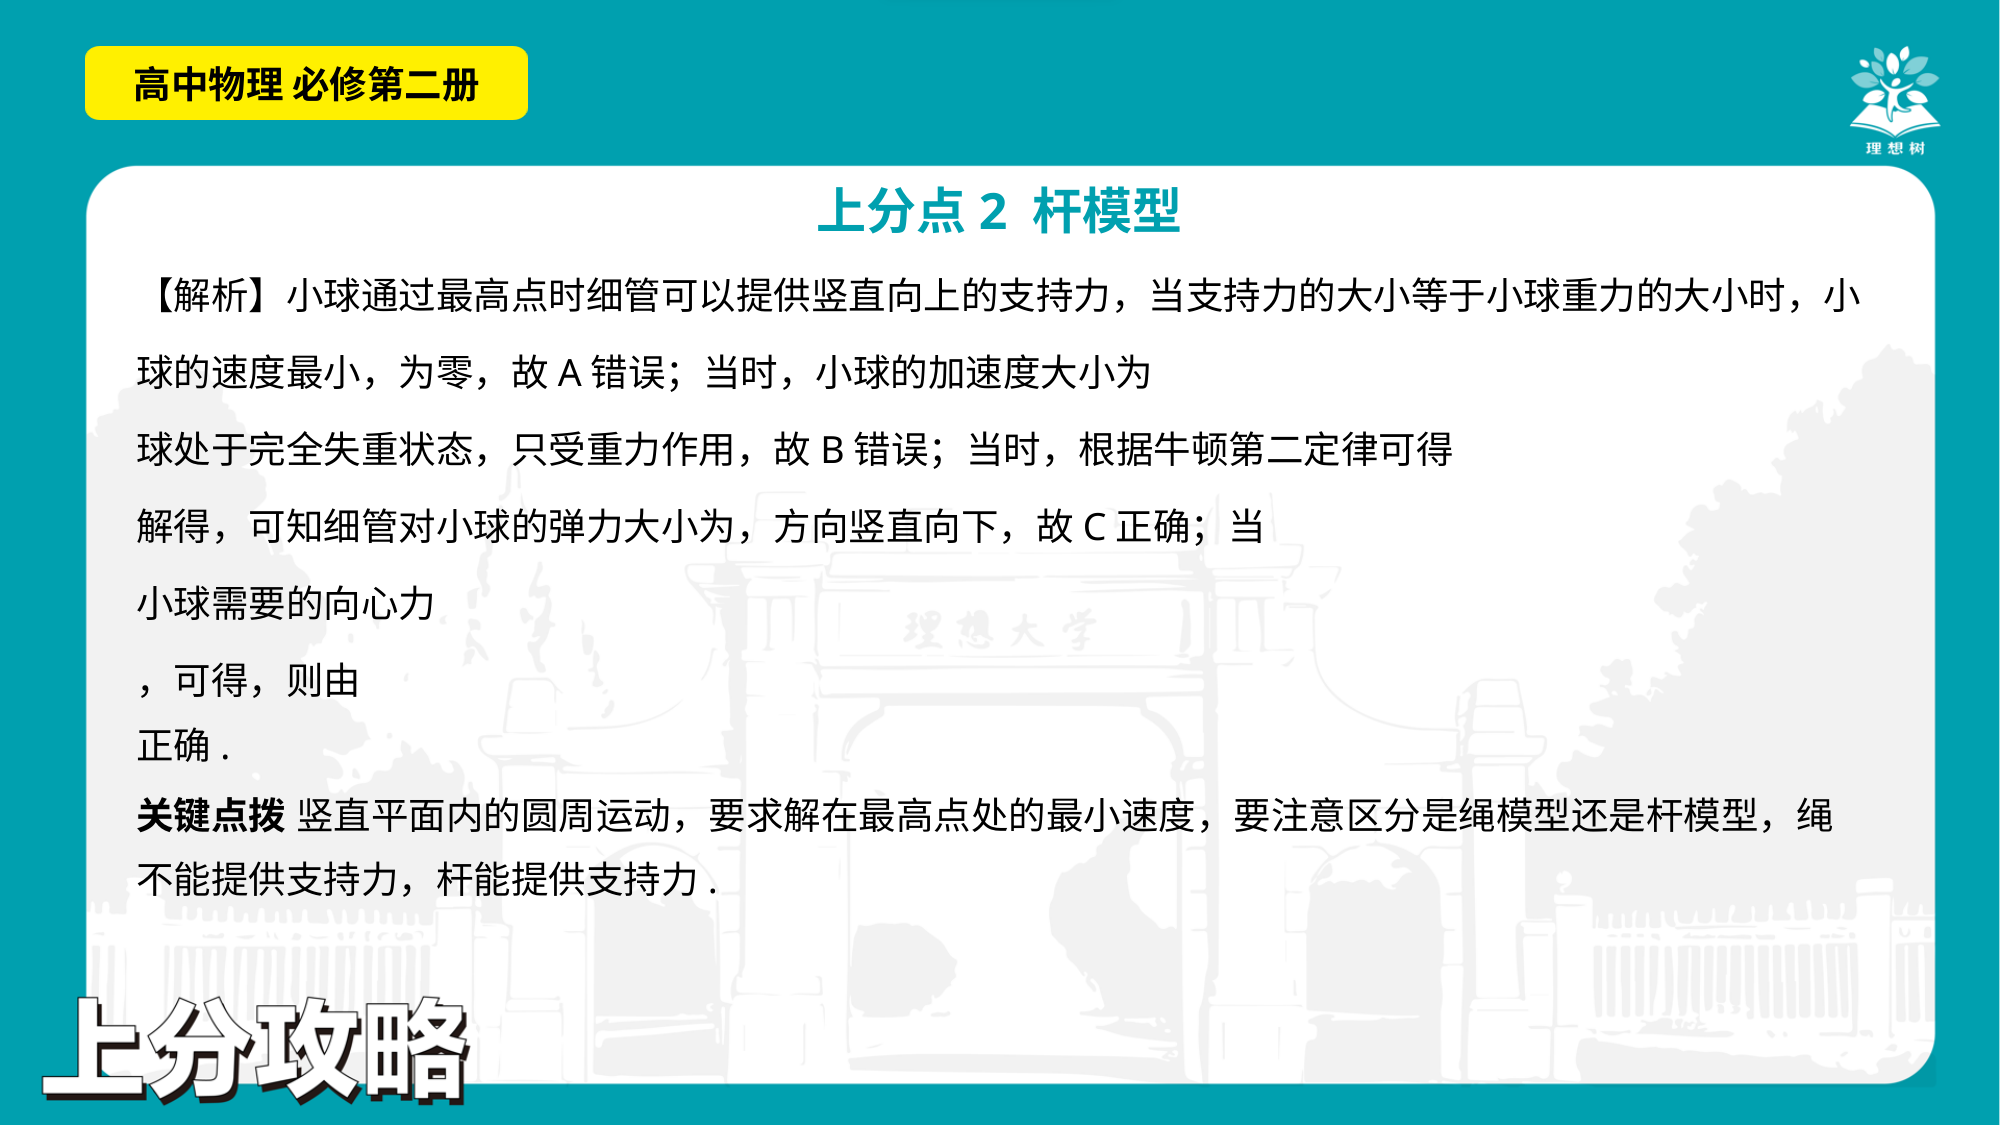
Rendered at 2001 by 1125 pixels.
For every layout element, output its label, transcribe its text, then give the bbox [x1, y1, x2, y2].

text_box 关键点拨 竖直平面内的圆周运动，要求解在最高点处的最小速度，要注意区分是绳模型还是杆模型，绳 不能提供支持力，杆能提供支持力. [136, 767, 1865, 895]
picture [0, 0, 2000, 1125]
